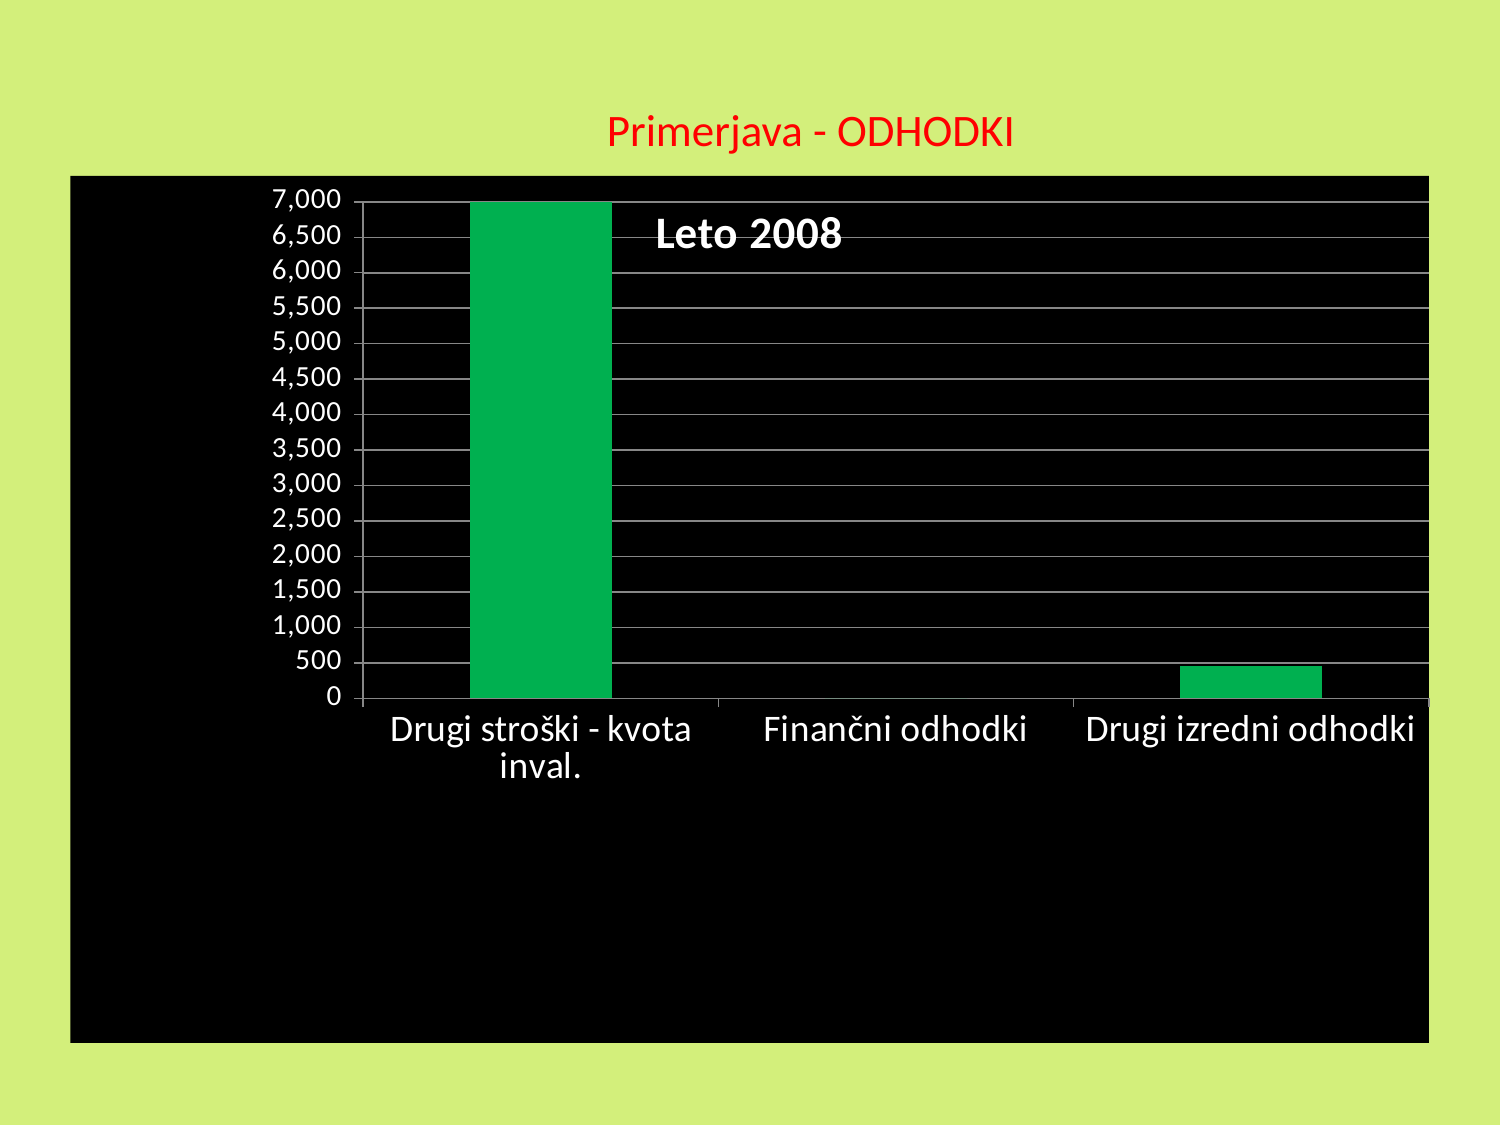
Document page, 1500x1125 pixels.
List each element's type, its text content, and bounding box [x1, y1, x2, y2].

title Primerjava - ODHODKI [234, 93, 1388, 174]
chart [70, 175, 1430, 1044]
